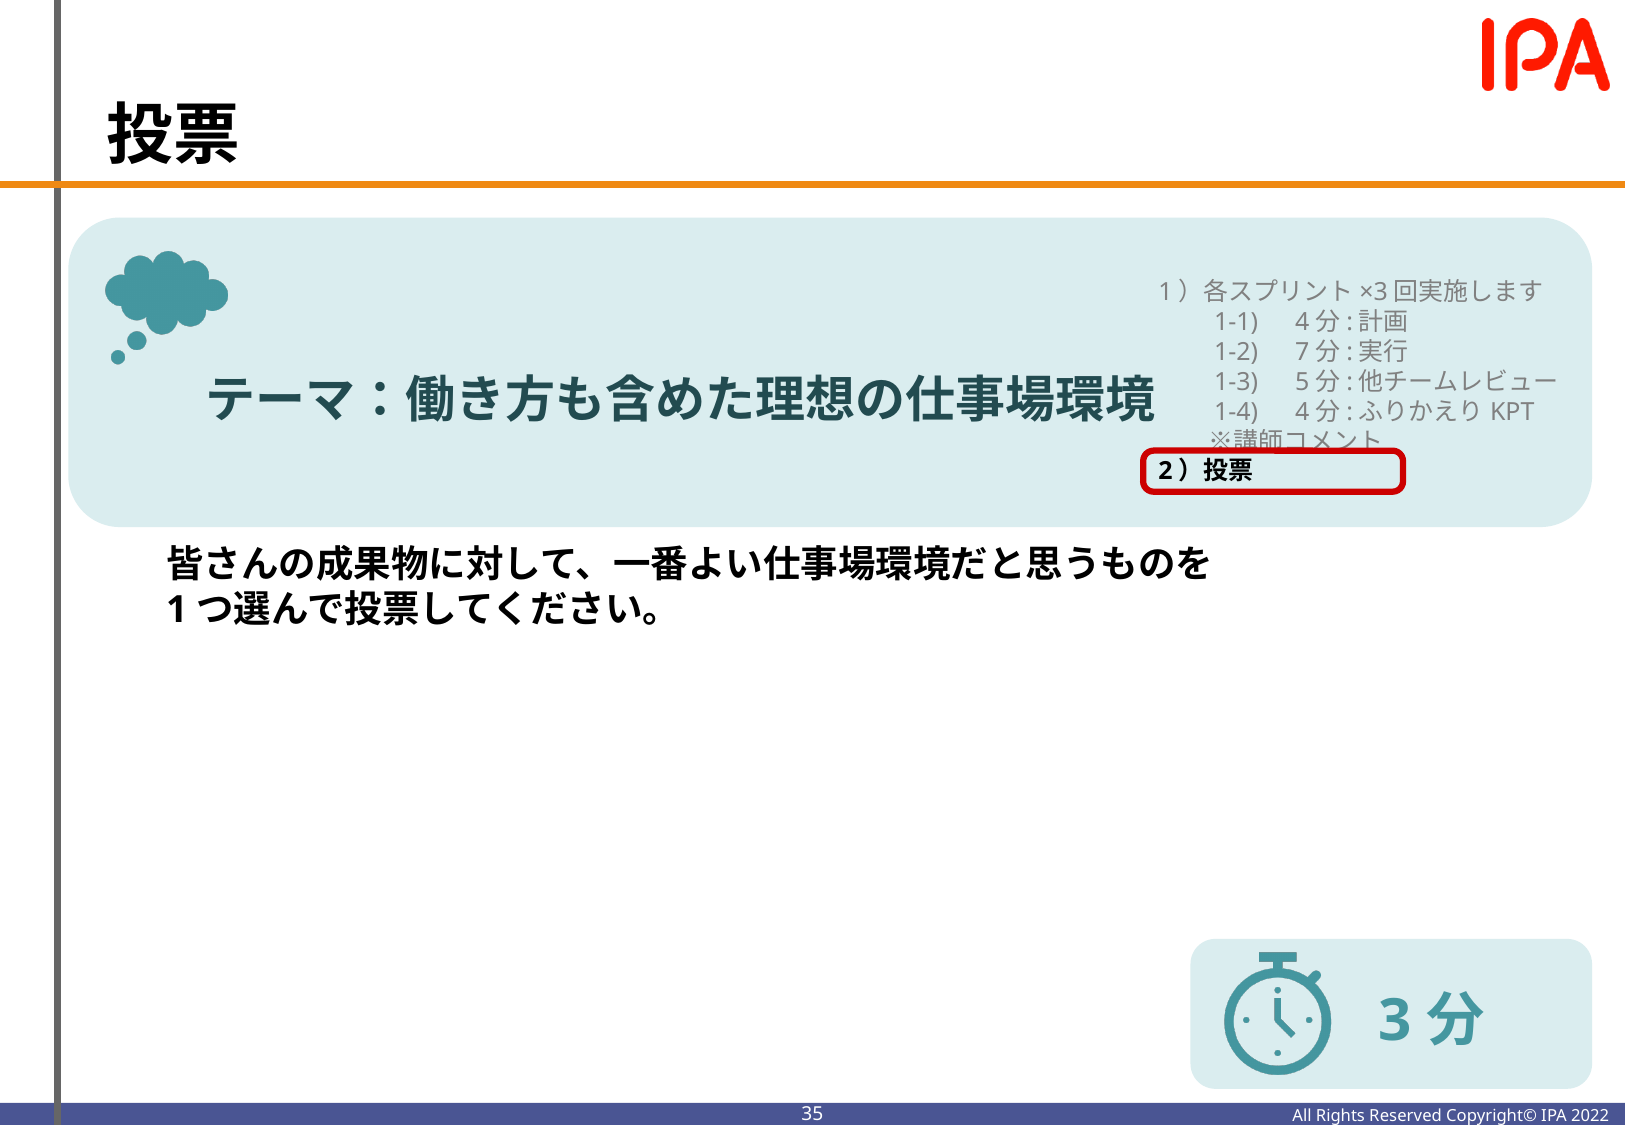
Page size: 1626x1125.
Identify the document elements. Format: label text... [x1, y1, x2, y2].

text_box [1143, 450, 1404, 492]
text_box 34 [756, 1094, 869, 1125]
picture [91, 231, 243, 383]
text_box 1）各スプリント×3回実施します 1-1) 4分:計画 1-2) 7分:実行 1-3) 5分:他チームレビュー 1-4) 4分:ふりかえりKPT ※講師コメント 2）投票 [1143, 237, 1593, 510]
picture [1482, 18, 1610, 91]
text_box [1190, 948, 1196, 1080]
text_box 3分 [1364, 974, 1514, 1097]
text_box [1353, 938, 1593, 1089]
text_box 皆さんの成果物に対して、一番よい仕事場環境だと思うものを 1つ選んで投票してください。 [150, 532, 1175, 1096]
text_box All Rights Reserved Copyright© IPA 2022 [1225, 1097, 1625, 1125]
text_box [68, 217, 1581, 528]
text_box テーマ：働き方も含めた理想の仕事場環境 [190, 359, 341, 510]
picture [1201, 938, 1353, 1090]
text_box 投票 [91, 84, 529, 167]
